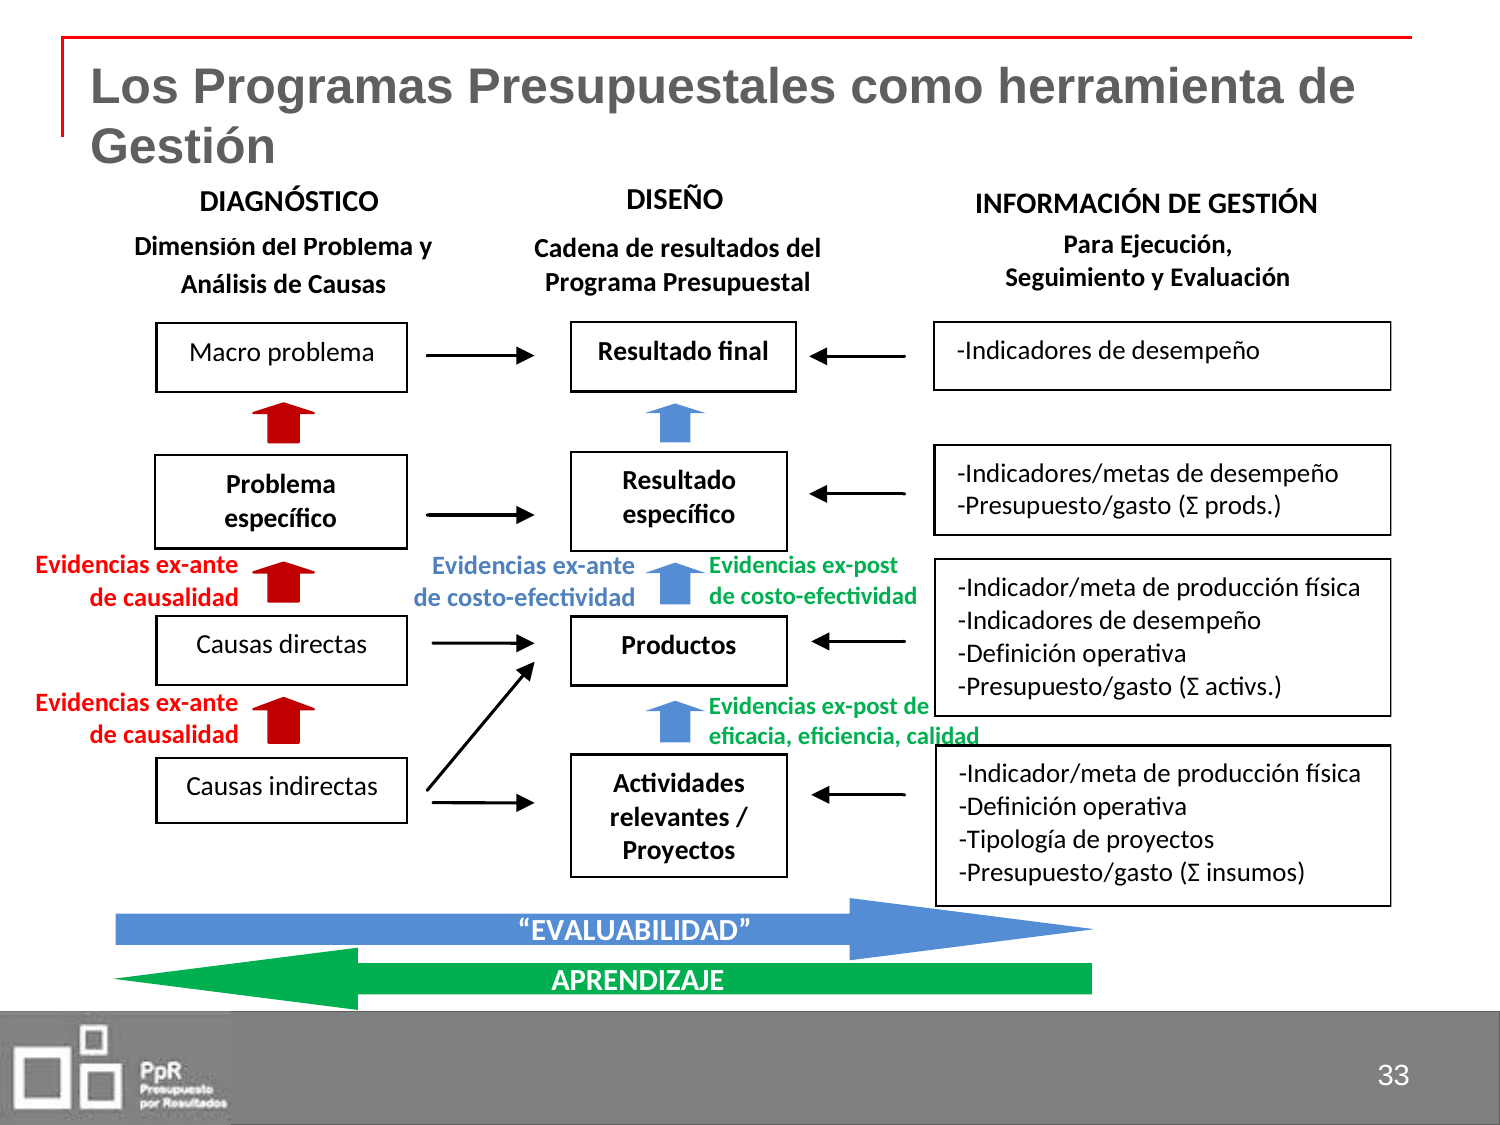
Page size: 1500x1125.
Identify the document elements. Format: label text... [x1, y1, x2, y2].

title Los Programas Presupuestales como herramienta de Gestión [74, 45, 1471, 233]
picture [0, 169, 1392, 1010]
picture [0, 1011, 231, 1125]
slide_number 33 [1074, 1023, 1426, 1100]
